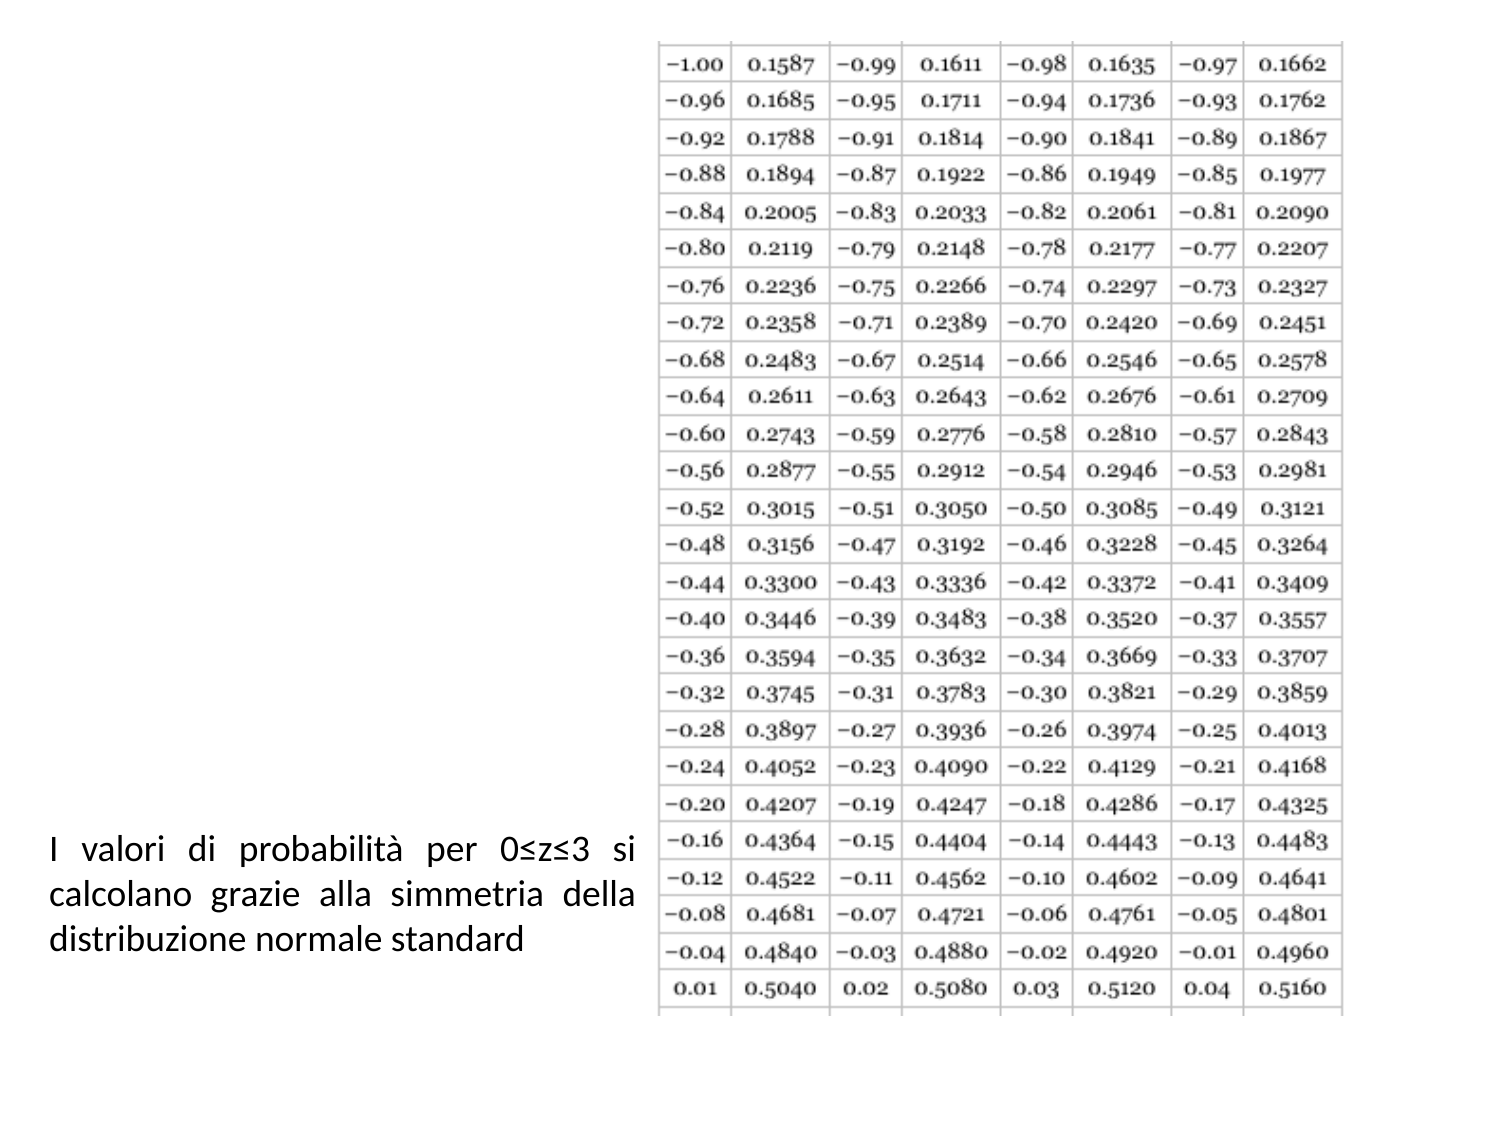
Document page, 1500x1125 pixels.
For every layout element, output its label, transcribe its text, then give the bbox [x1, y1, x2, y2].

text_box I valori di probabilità per 0≤z≤3 si calcolano grazie alla simmetria della distribuzione normale standard [34, 817, 200, 967]
picture [205, 40, 1353, 1016]
